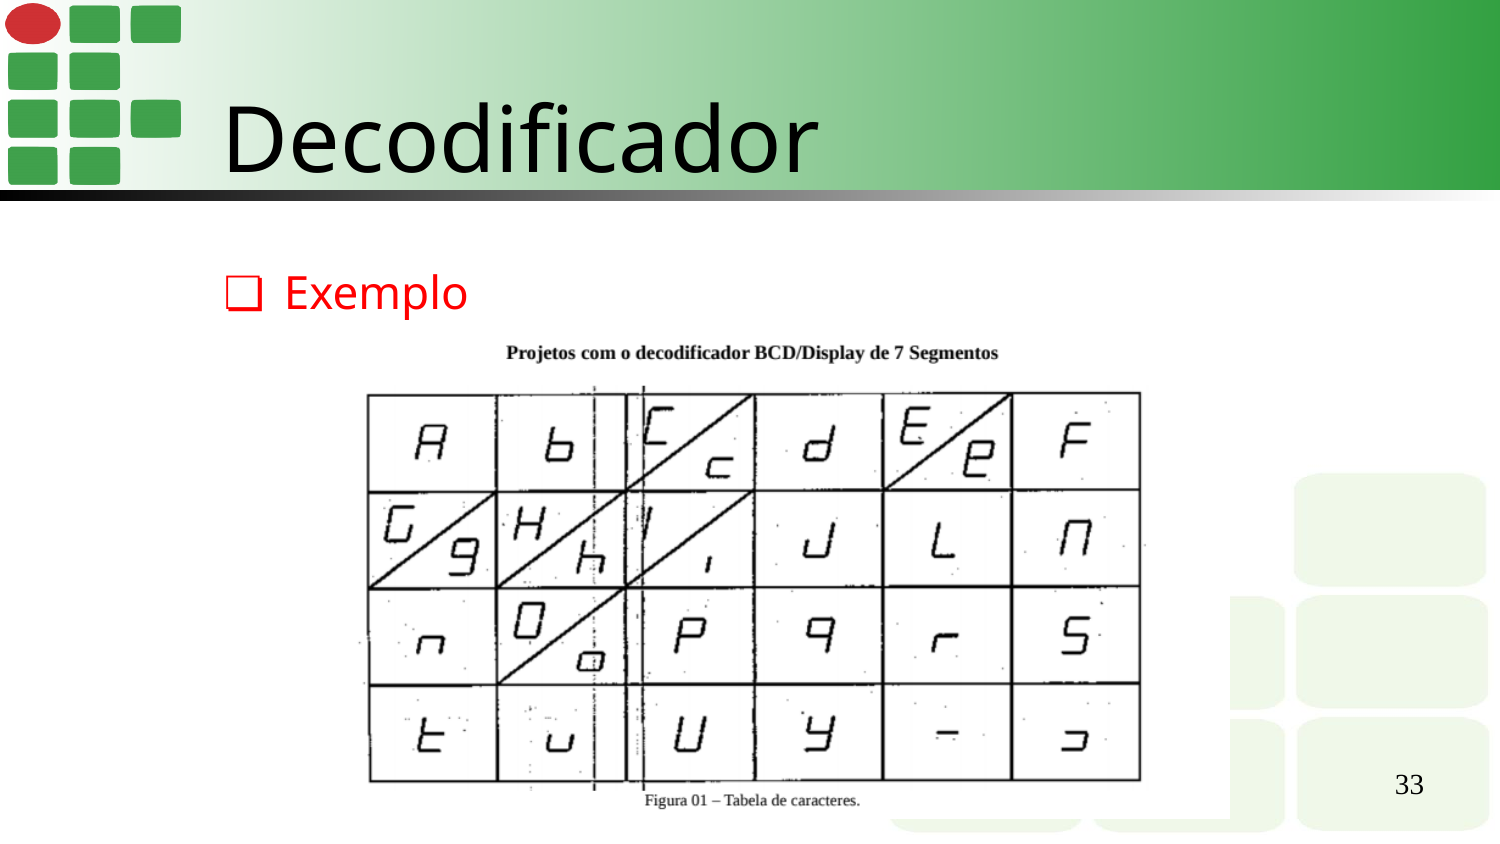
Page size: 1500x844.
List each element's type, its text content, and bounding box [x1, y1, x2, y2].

picture [5, 3, 181, 185]
picture [269, 331, 1495, 835]
text_box Decodificador [206, 26, 1468, 207]
text_box Exemplo [193, 248, 1469, 321]
slide_number ‹#› [1368, 768, 1425, 827]
